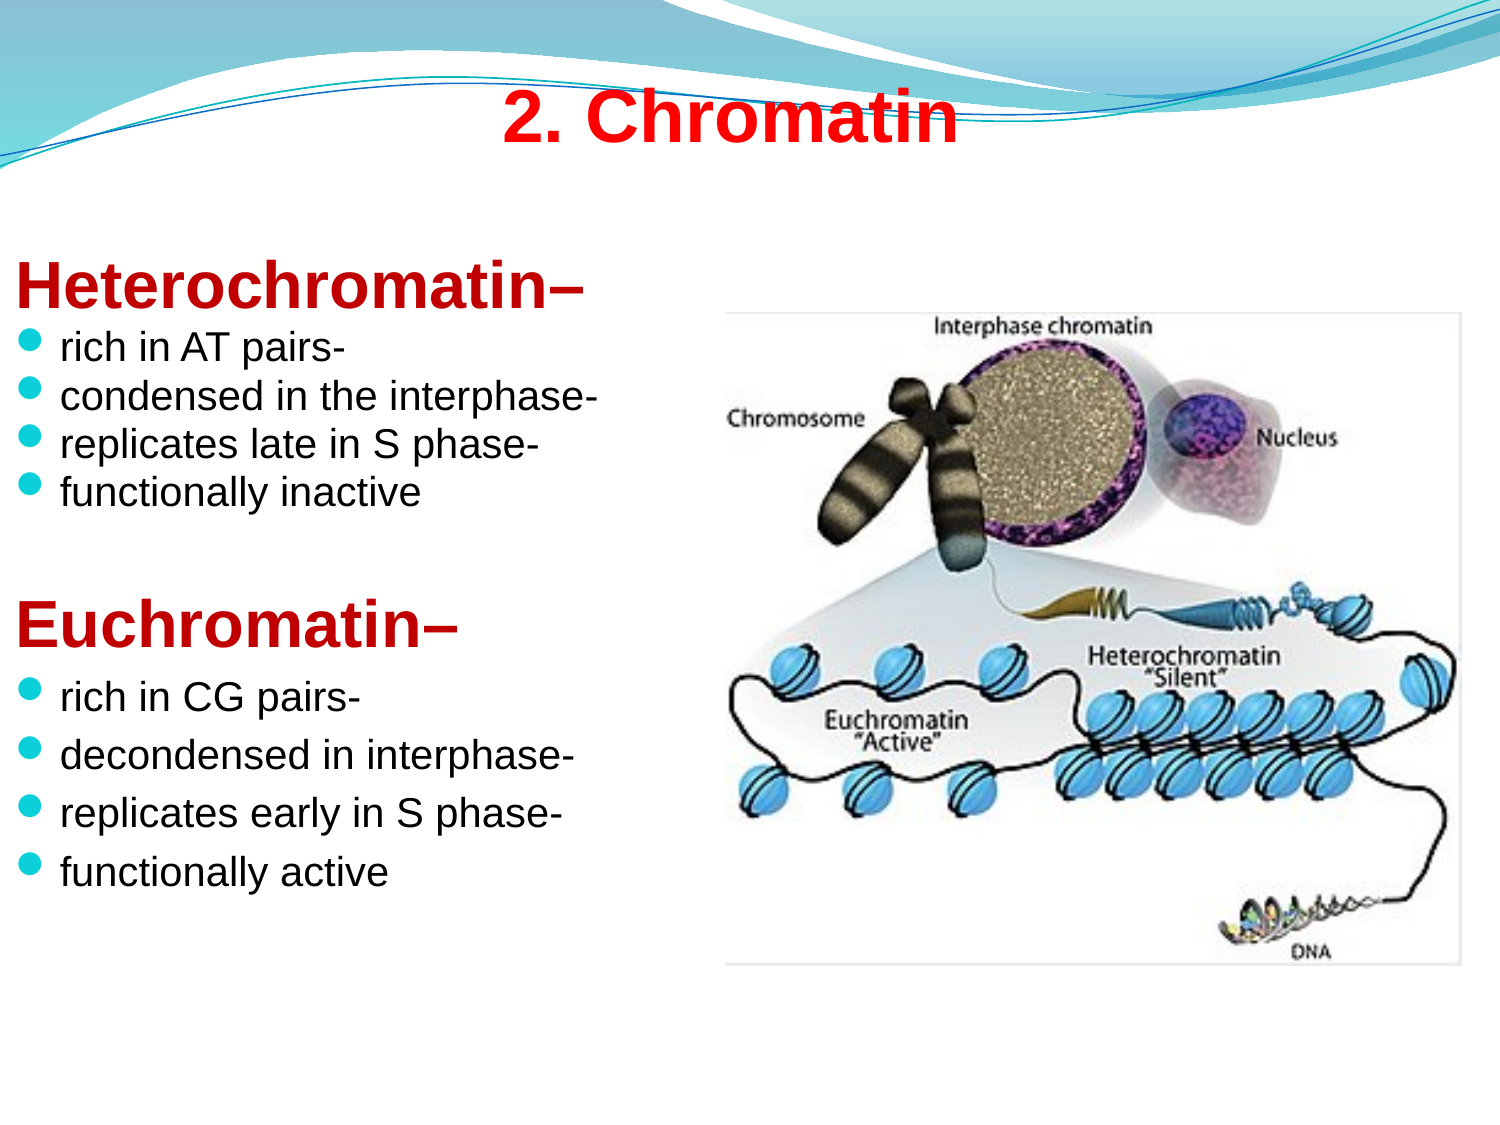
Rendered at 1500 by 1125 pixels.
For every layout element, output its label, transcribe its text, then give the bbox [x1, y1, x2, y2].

list Heterochromatin– rich in AT pairs- condensed in the interphase- replicates late in S phase- functionally inactive Euchromatin– rich in CG pairs- decondensed in interphase- replicates early in S phase- functionally active [0, 249, 1450, 1125]
picture [724, 312, 1462, 966]
title 2. Chromatin [212, 0, 1250, 238]
